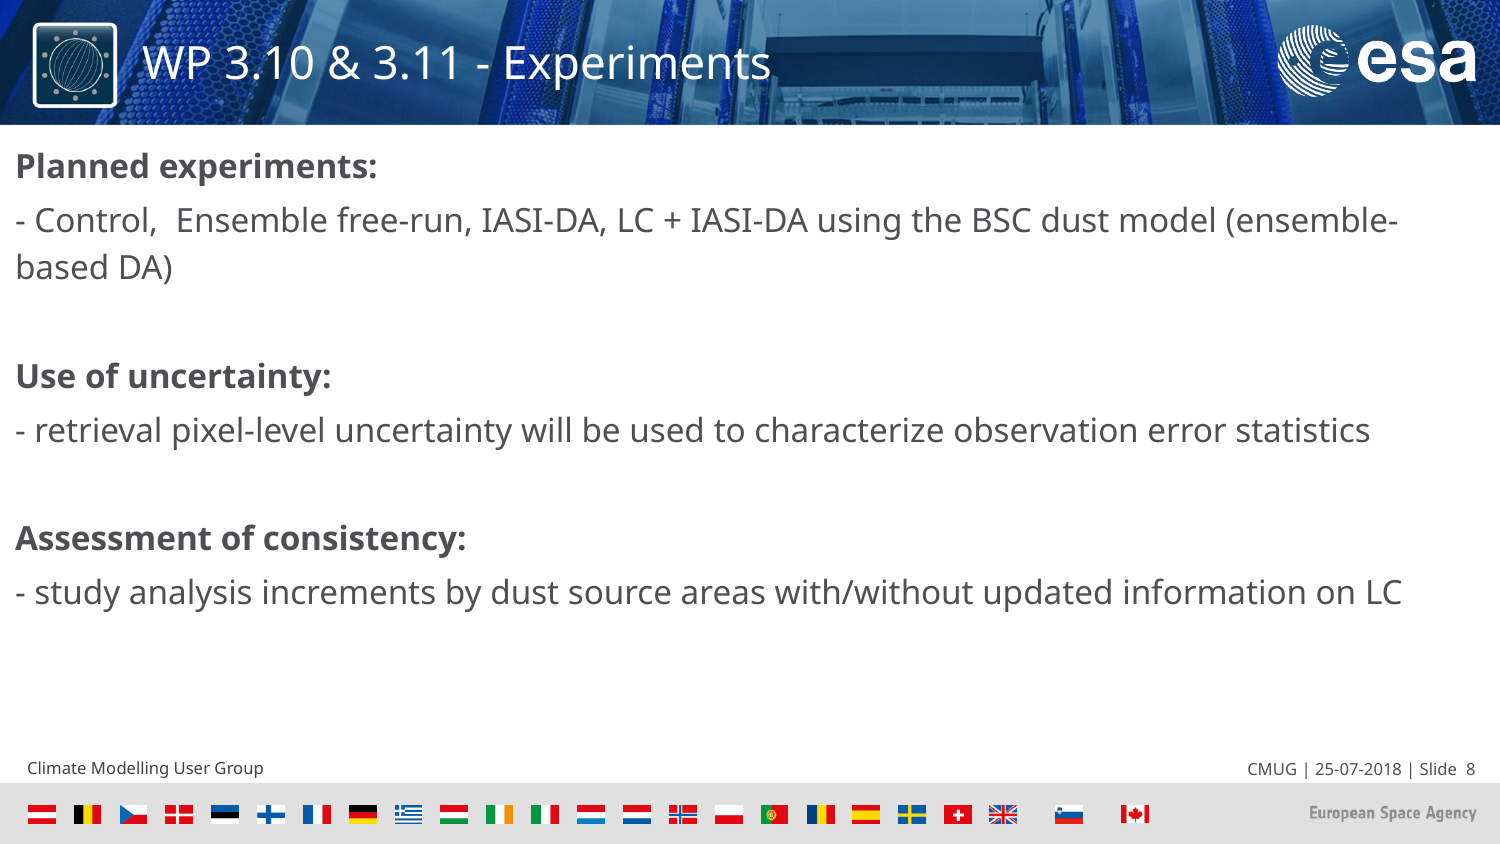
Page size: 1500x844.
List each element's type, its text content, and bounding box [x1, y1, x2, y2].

picture [0, 783, 1500, 844]
title WP 3.10 & 3.11 - Experiments [127, 26, 1269, 97]
picture [0, 0, 1500, 127]
list Planned experiments: - Control, Ensemble free-run, IASI-DA, LC + IASI-DA using the BSC dust model (ensemble-based DA) Use of uncertainty: - retrieval pixel-level uncertainty will be used to characterize observation error statistics Assessment of consistency: - study analysis increments by dust source areas with/without updated information on LC [0, 129, 1500, 758]
